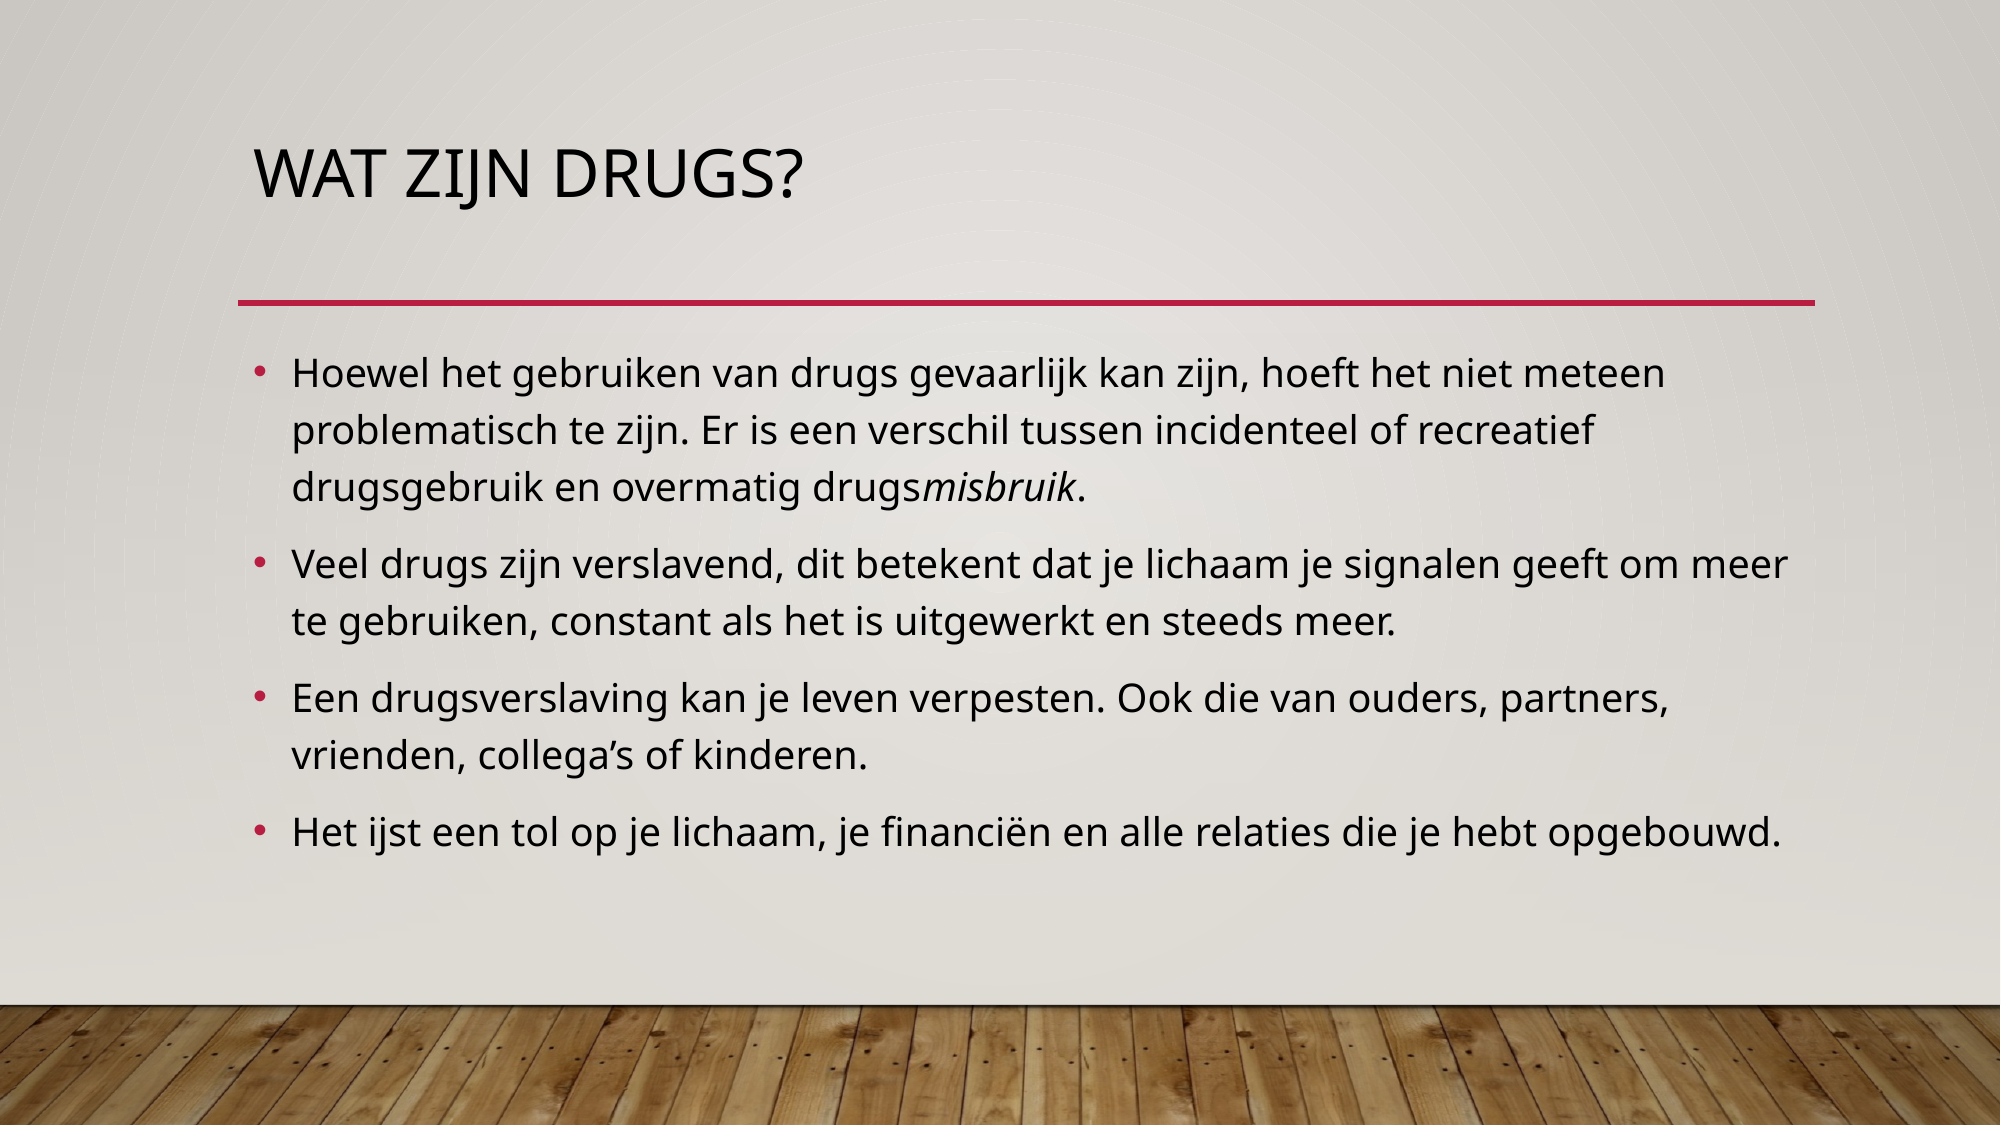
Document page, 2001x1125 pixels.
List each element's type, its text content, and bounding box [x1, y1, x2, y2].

picture [0, 1005, 2000, 1125]
title Wat zijn drugs? [238, 131, 1814, 305]
list Hoewel het gebruiken van drugs gevaarlijk kan zijn, hoeft het niet meteen problematisch te zijn. Er is een verschil tussen incidenteel of recreatief drugsgebruik en overmatig drugsmisbruik. Veel drugs zijn verslavend, dit betekent dat je lichaam je signalen geeft om meer te gebruiken, constant als het is uitgewerkt en steeds meer. Een drugsverslaving kan je leven verpesten. Ook die van ouders, partners, vrienden, collega’s of kinderen. Het ijst een tol op je lichaam, je financiën en alle relaties die je hebt opgebouwd. [238, 330, 1814, 897]
